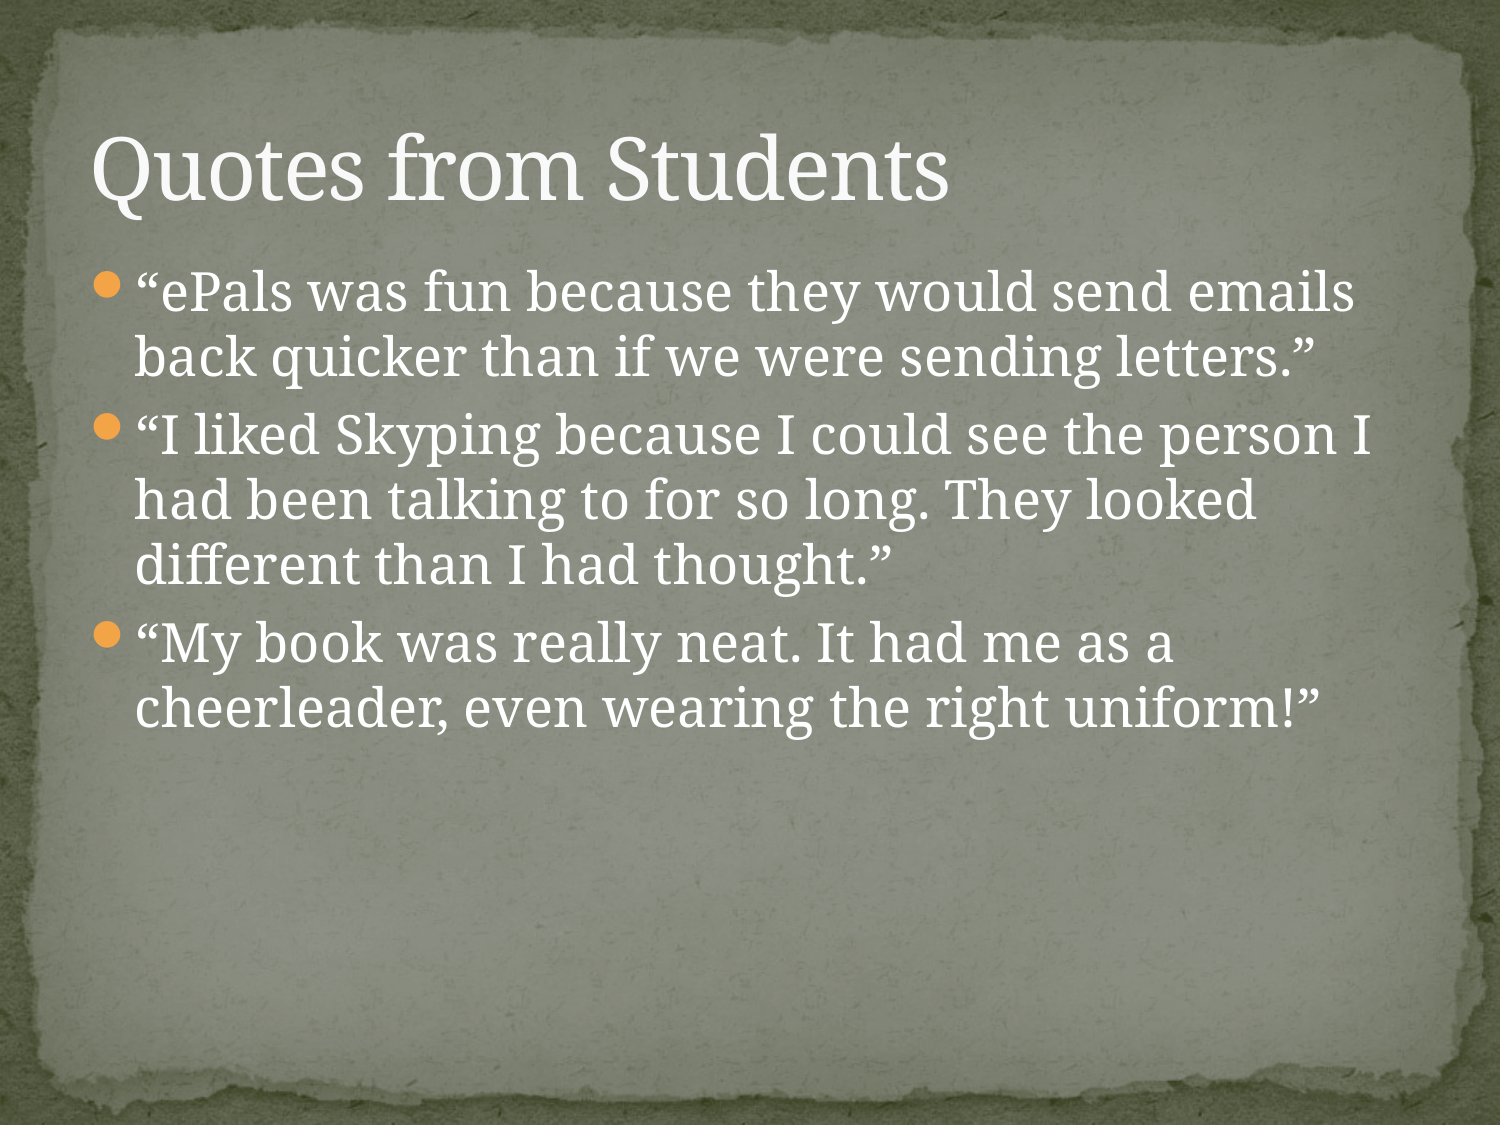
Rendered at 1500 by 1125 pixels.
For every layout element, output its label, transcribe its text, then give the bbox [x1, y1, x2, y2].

title Quotes from Students [74, 24, 1425, 225]
list “ePals was fun because they would send emails back quicker than if we were sending letters.” “I liked Skyping because I could see the person I had been talking to for so long. They looked different than I had thought.” “My book was really neat. It had me as a cheerleader, even wearing the right uniform!” [75, 249, 1425, 1000]
